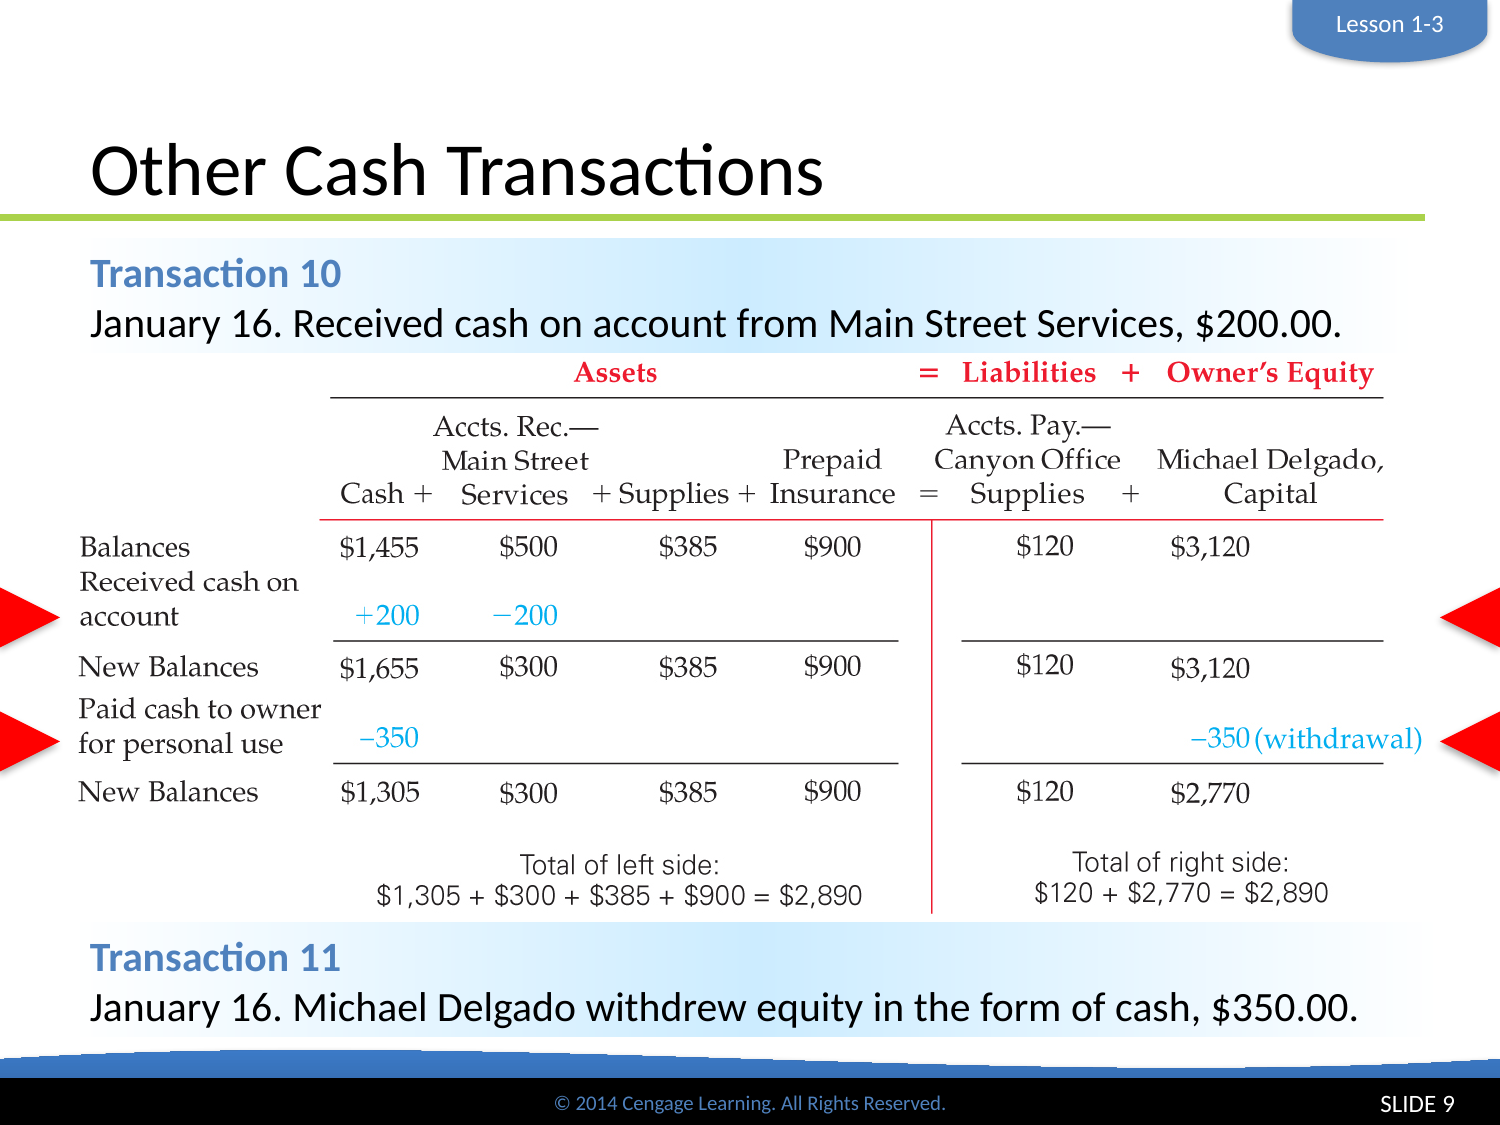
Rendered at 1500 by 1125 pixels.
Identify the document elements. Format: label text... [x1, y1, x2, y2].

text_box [0, 711, 1500, 772]
title Other Cash Transactions [75, 29, 1350, 218]
text_box Lesson 1-3 [1321, 0, 1459, 45]
slide_number SLIDE 9 [1170, 1080, 1470, 1125]
text_box Transaction 10 January 16. Received cash on account from Main Street Services, $200.00. [74, 238, 1413, 353]
text_box Transaction 11 January 16. Michael Delgado withdrew equity in the form of cash, $350.00. [74, 922, 1438, 1037]
picture [74, 648, 1426, 711]
picture [74, 772, 1426, 918]
text_box [1292, 0, 1488, 63]
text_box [0, 587, 1500, 648]
picture [74, 357, 1426, 587]
